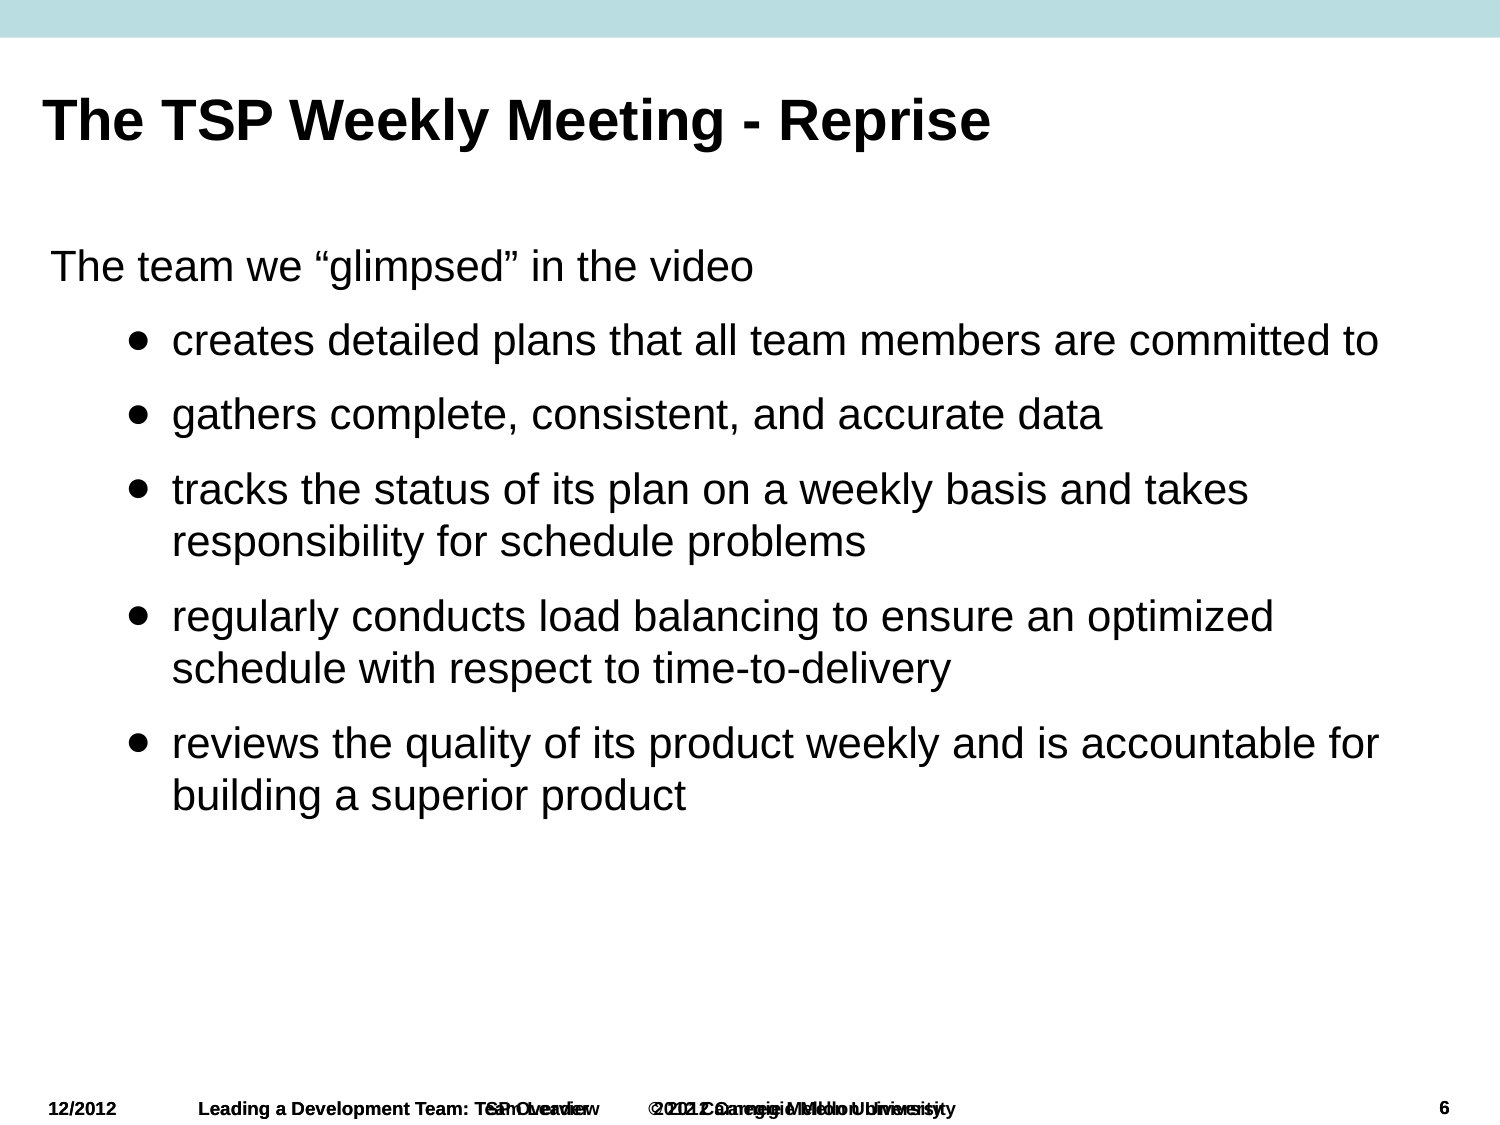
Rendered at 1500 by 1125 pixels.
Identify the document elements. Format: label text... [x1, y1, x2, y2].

title The TSP Weekly Meeting - Reprise [42, 95, 1438, 152]
list The team we “glimpsed” in the video creates detailed plans that all team members are committed to gathers complete, consistent, and accurate data tracks the status of its plan on a weekly basis and takes responsibility for schedule problems regularly conducts load balancing to ensure an optimized schedule with respect to time-to-delivery reviews the quality of its product weekly and is accountable for building a superior product [50, 237, 1437, 1000]
